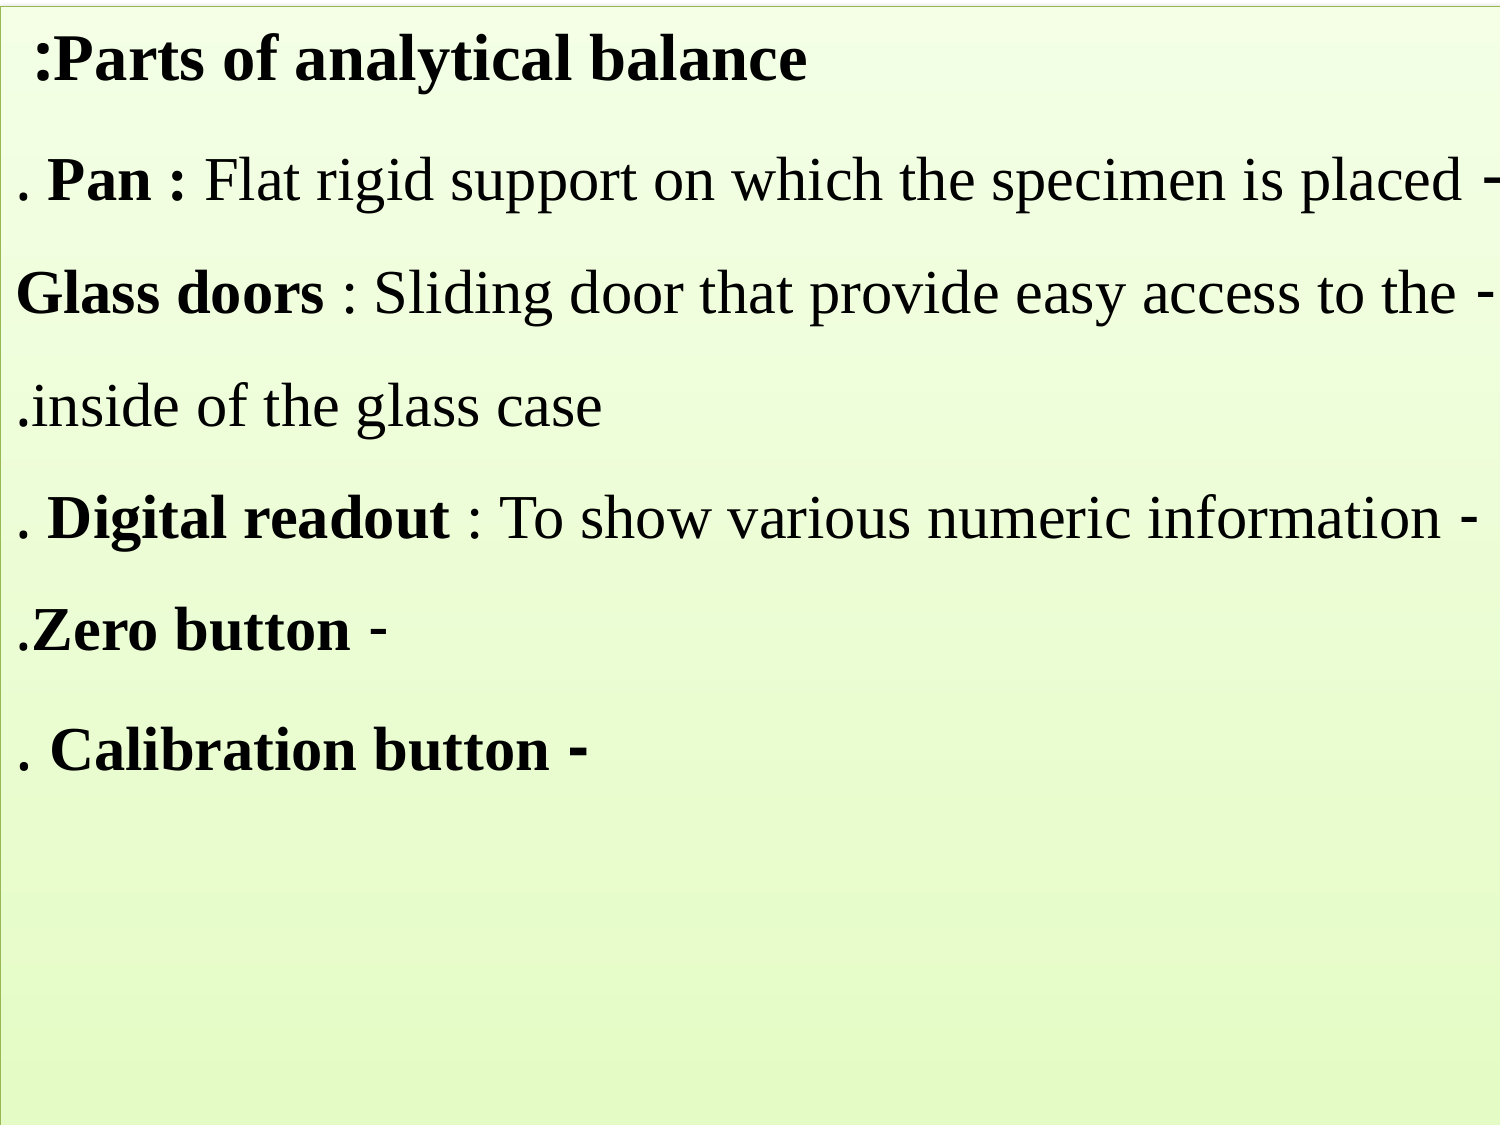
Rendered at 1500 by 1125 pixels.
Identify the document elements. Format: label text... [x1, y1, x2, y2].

text_box Parts of analytical balance: - Pan : Flat rigid support on which the specimen is placed . - Glass doors : Sliding door that provide easy access to the inside of the glass case. - Digital readout : To show various numeric information . - Zero button. - Calibration button . [0, 6, 1500, 1125]
